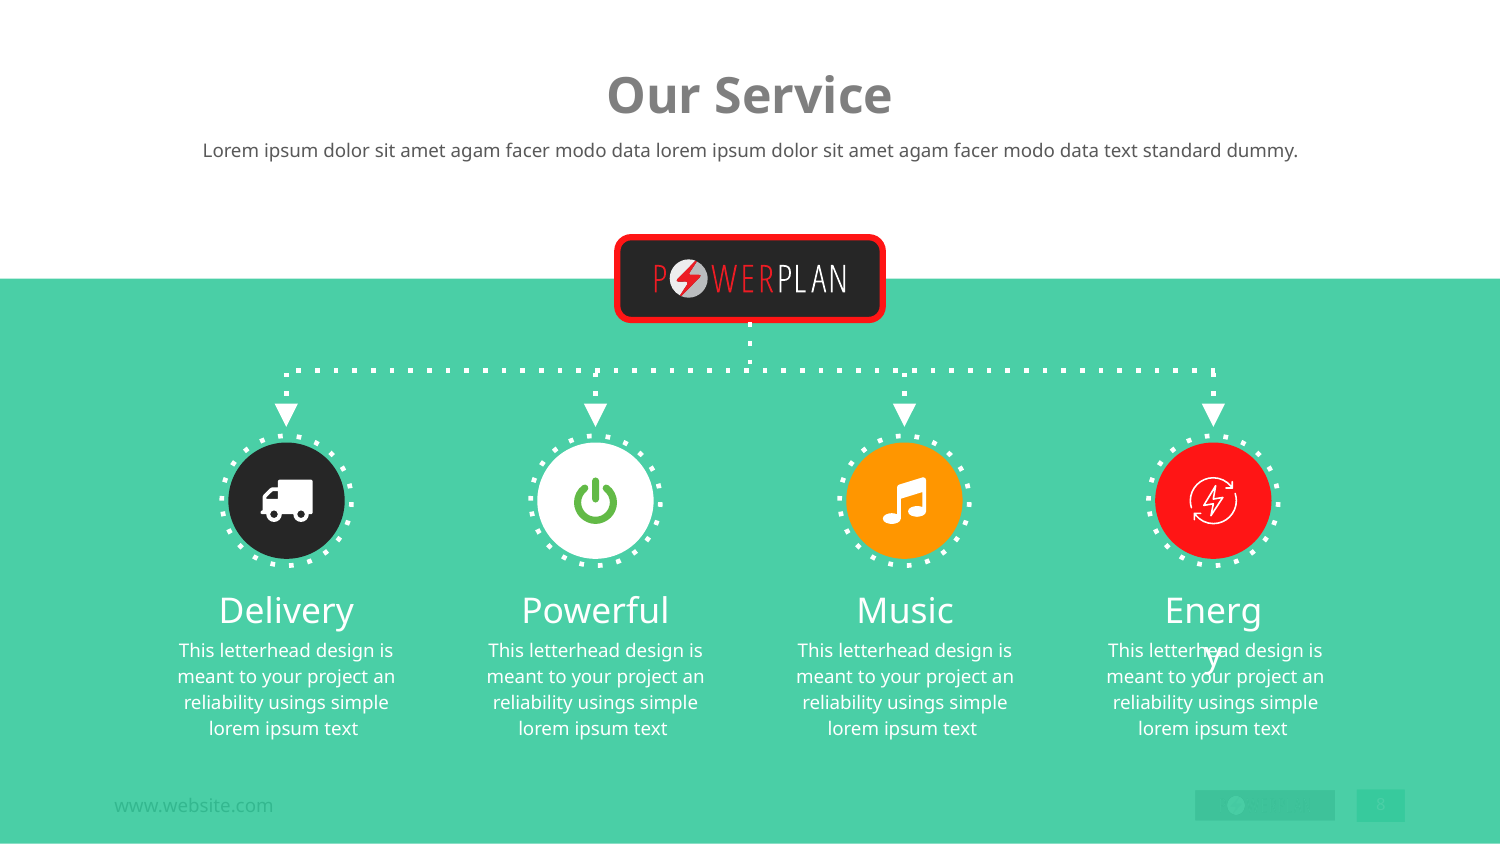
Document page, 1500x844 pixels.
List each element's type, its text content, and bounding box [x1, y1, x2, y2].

list Lorem ipsum dolor sit amet agam facer modo data lorem ipsum dolor sit amet agam facer modo data text standard dummy. [103, 136, 1397, 168]
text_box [617, 236, 883, 276]
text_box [654, 259, 846, 276]
title Our Service [103, 60, 1397, 136]
picture [0, 278, 1500, 844]
